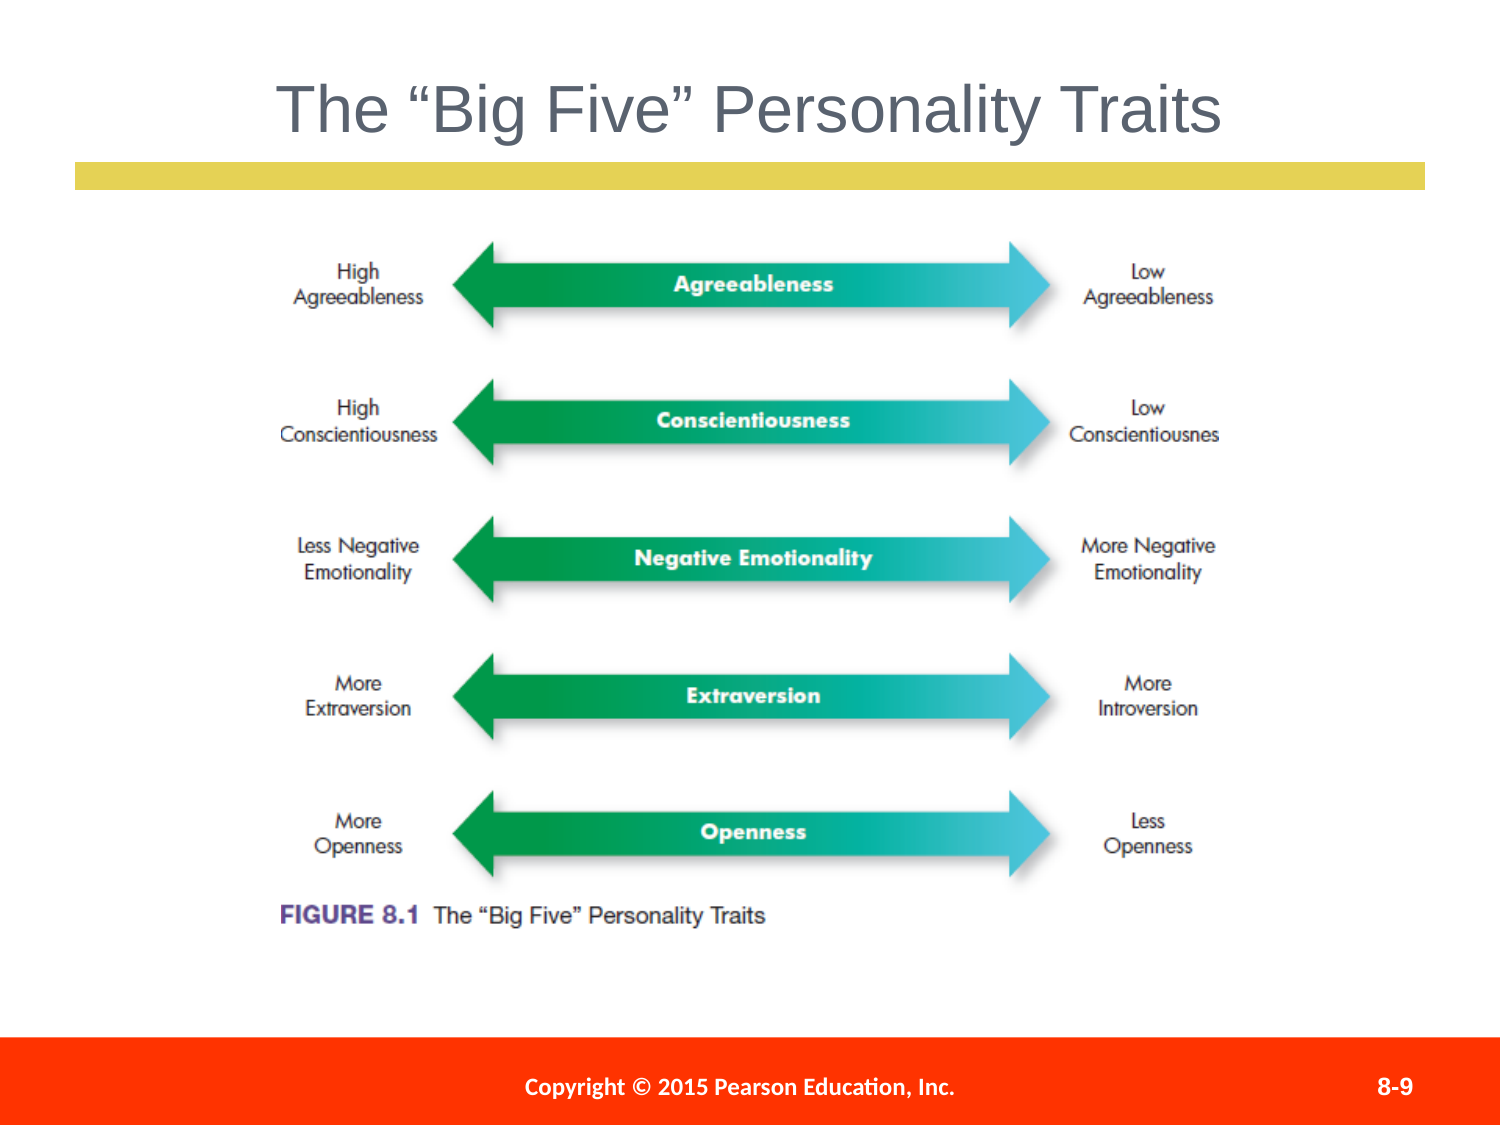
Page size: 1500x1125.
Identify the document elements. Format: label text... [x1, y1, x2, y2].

picture [281, 237, 1219, 963]
title The “Big Five” Personality Traits [74, 12, 1426, 201]
